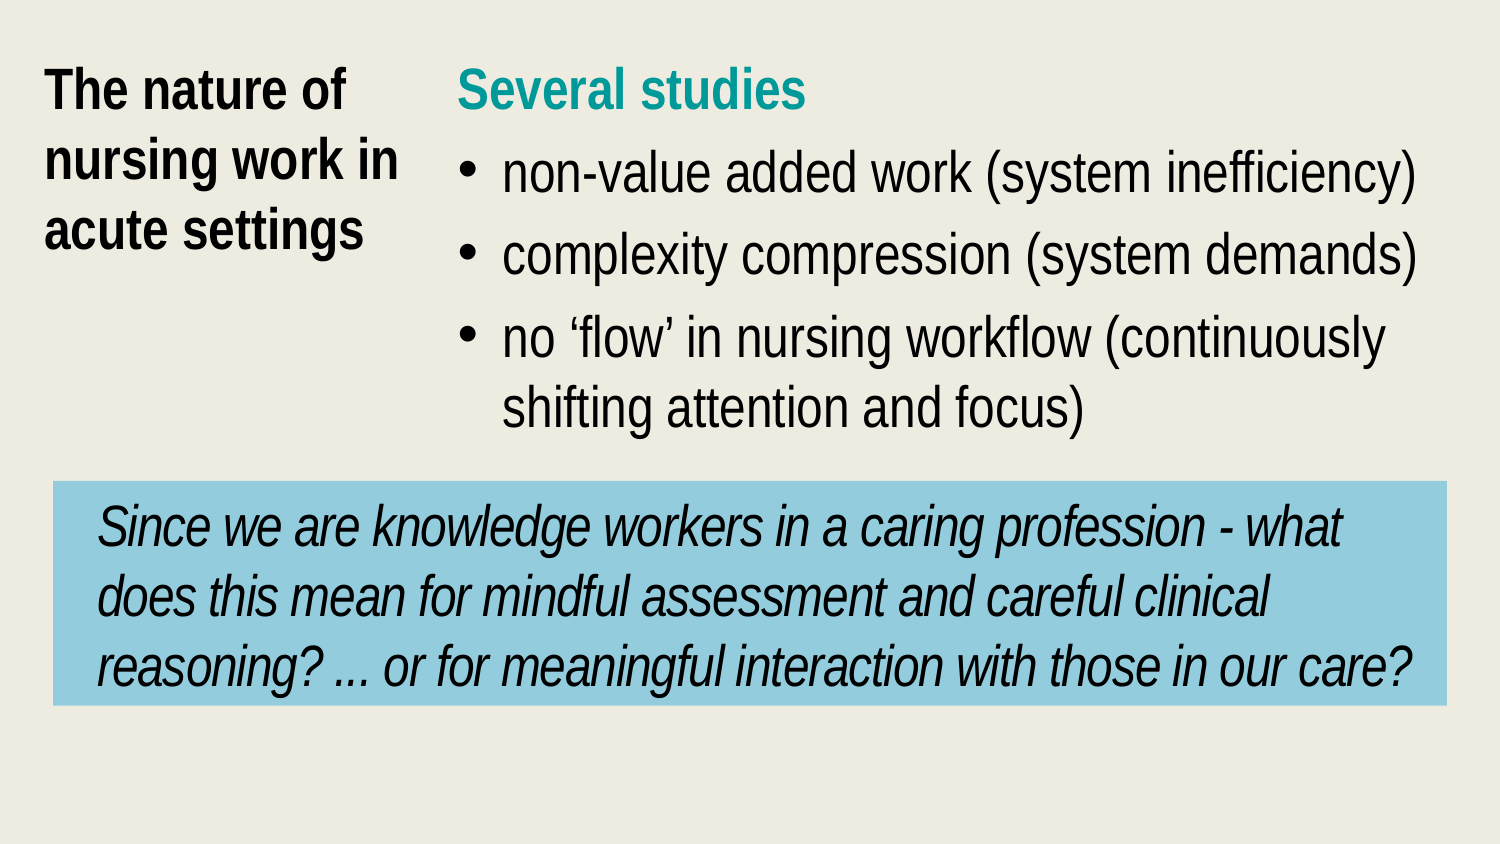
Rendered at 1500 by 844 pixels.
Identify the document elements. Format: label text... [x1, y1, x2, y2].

text_box Several studies non-value added work (system inefficiency) complexity compression (system demands) no ‘flow’ in nursing workflow (continuously shifting attention and focus) [442, 43, 1459, 447]
text_box The nature of nursing work in acute settings [29, 43, 442, 269]
text_box Since we are knowledge workers in a caring profession - what does this mean for mindful assessment and careful clinical reasoning? ... or for meaningful interaction with those in our care? [53, 480, 1447, 706]
